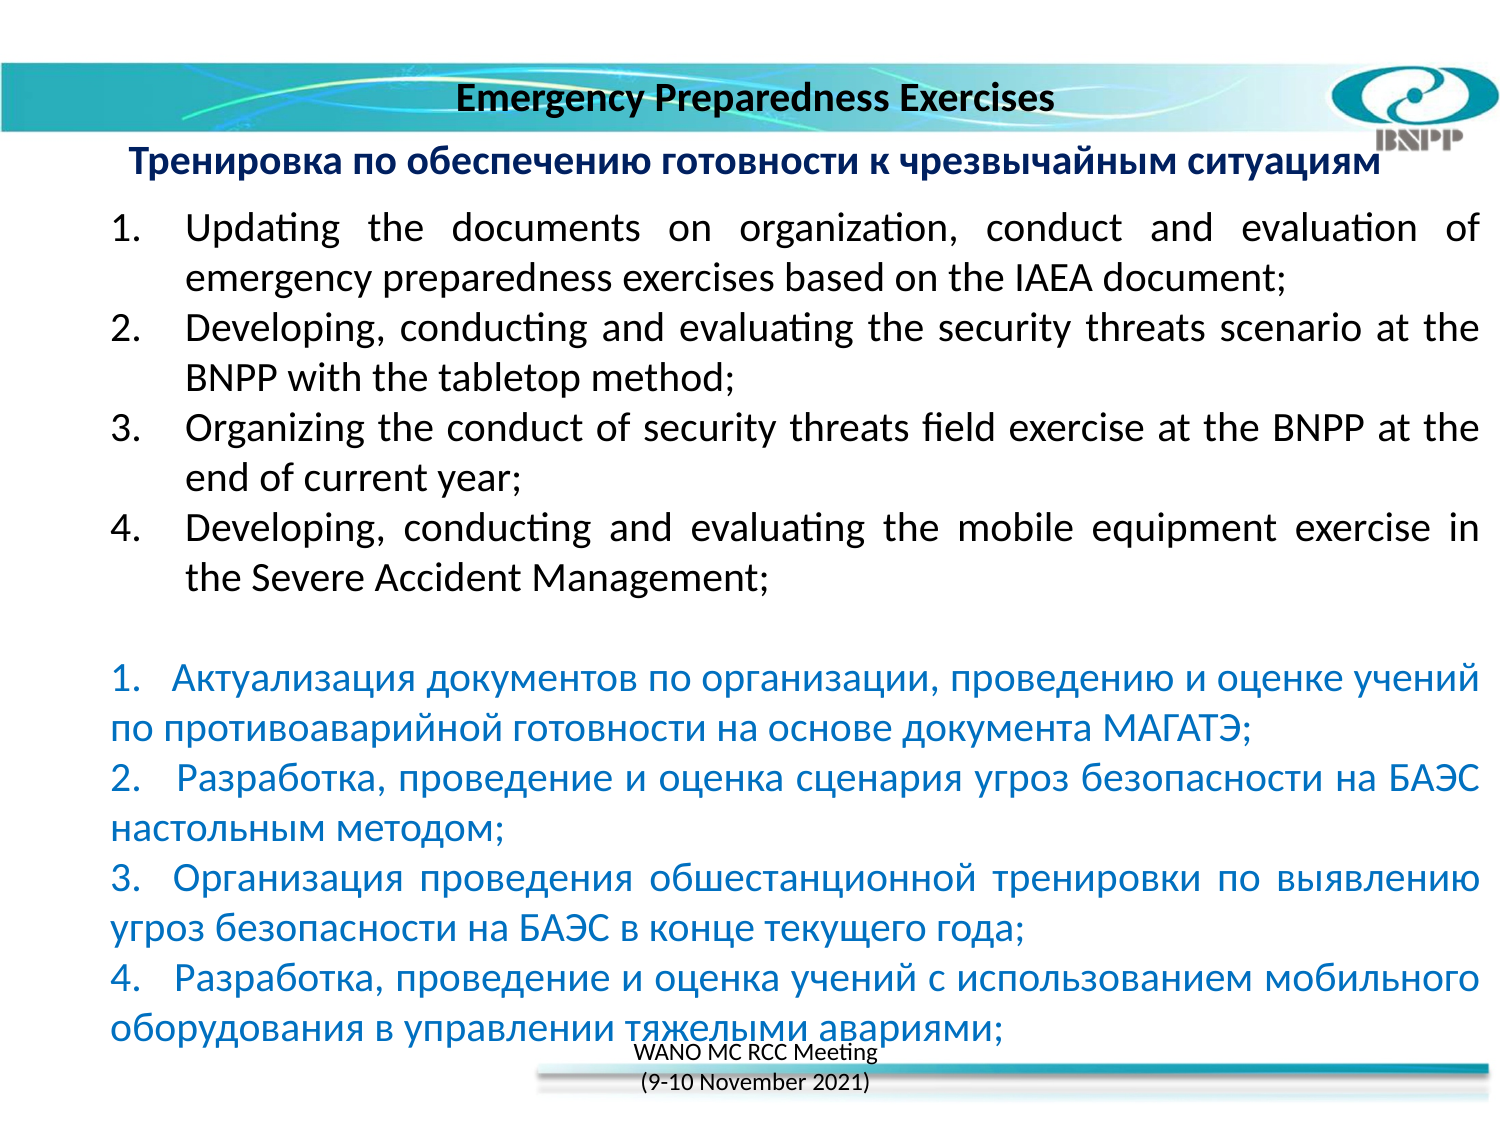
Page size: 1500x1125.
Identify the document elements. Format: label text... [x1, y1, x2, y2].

picture [0, 0, 1500, 1125]
text_box Emergency Preparedness Exercises Тренировка по обеспечению готовности к чрезвычайным ситуациям [41, 62, 1471, 191]
text_box WANO MC RCC Meeting (9-10 November 2021) [518, 1015, 994, 1116]
text_box Updating the documents on organization, conduct and evaluation of emergency preparedness exercises based on the IAEA document; Developing, conducting and evaluating the security threats scenario at the BNPP with the tabletop method; Organizing the conduct of security threats field exercise at the BNPP at the end of current year; Developing, conducting and evaluating the mobile equipment exercise in the Severe Accident Management; 1. Актуализация документов по организации, проведению и оценке учений по противоаварийной готовности на основе документа МАГАТЭ; 2. Разработка, проведение и оценка сценария угроз безопасности на БАЭС настольным методом; 3. Организация проведения обшестанционной тренировки по выявлению угроз безопасности на БАЭС в конце текущего года; 4. Разработка, проведение и оценка учений с использованием мобильного оборудования в управлении тяжелыми авариями; [66, 192, 1496, 1058]
